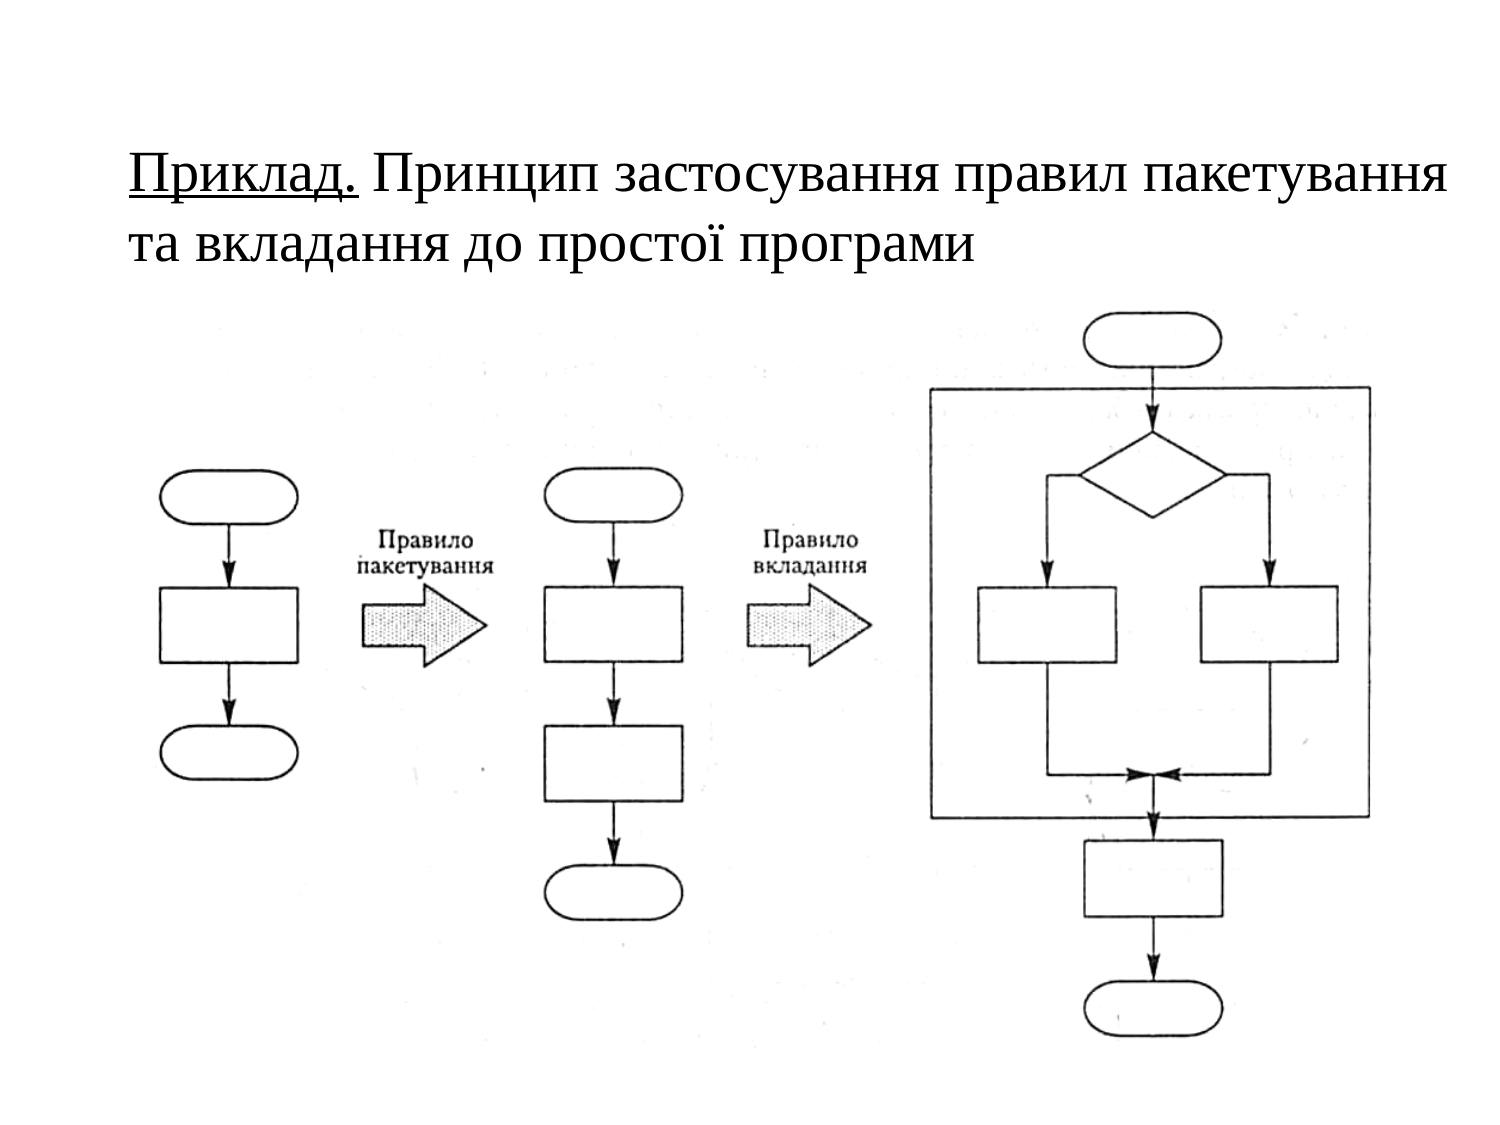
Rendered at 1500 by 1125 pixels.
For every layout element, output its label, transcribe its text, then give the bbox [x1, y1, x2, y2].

list Приклад. Принцип застосування правил пакетування та вкладання до простої програми [0, 125, 1499, 299]
picture [135, 290, 1388, 1059]
